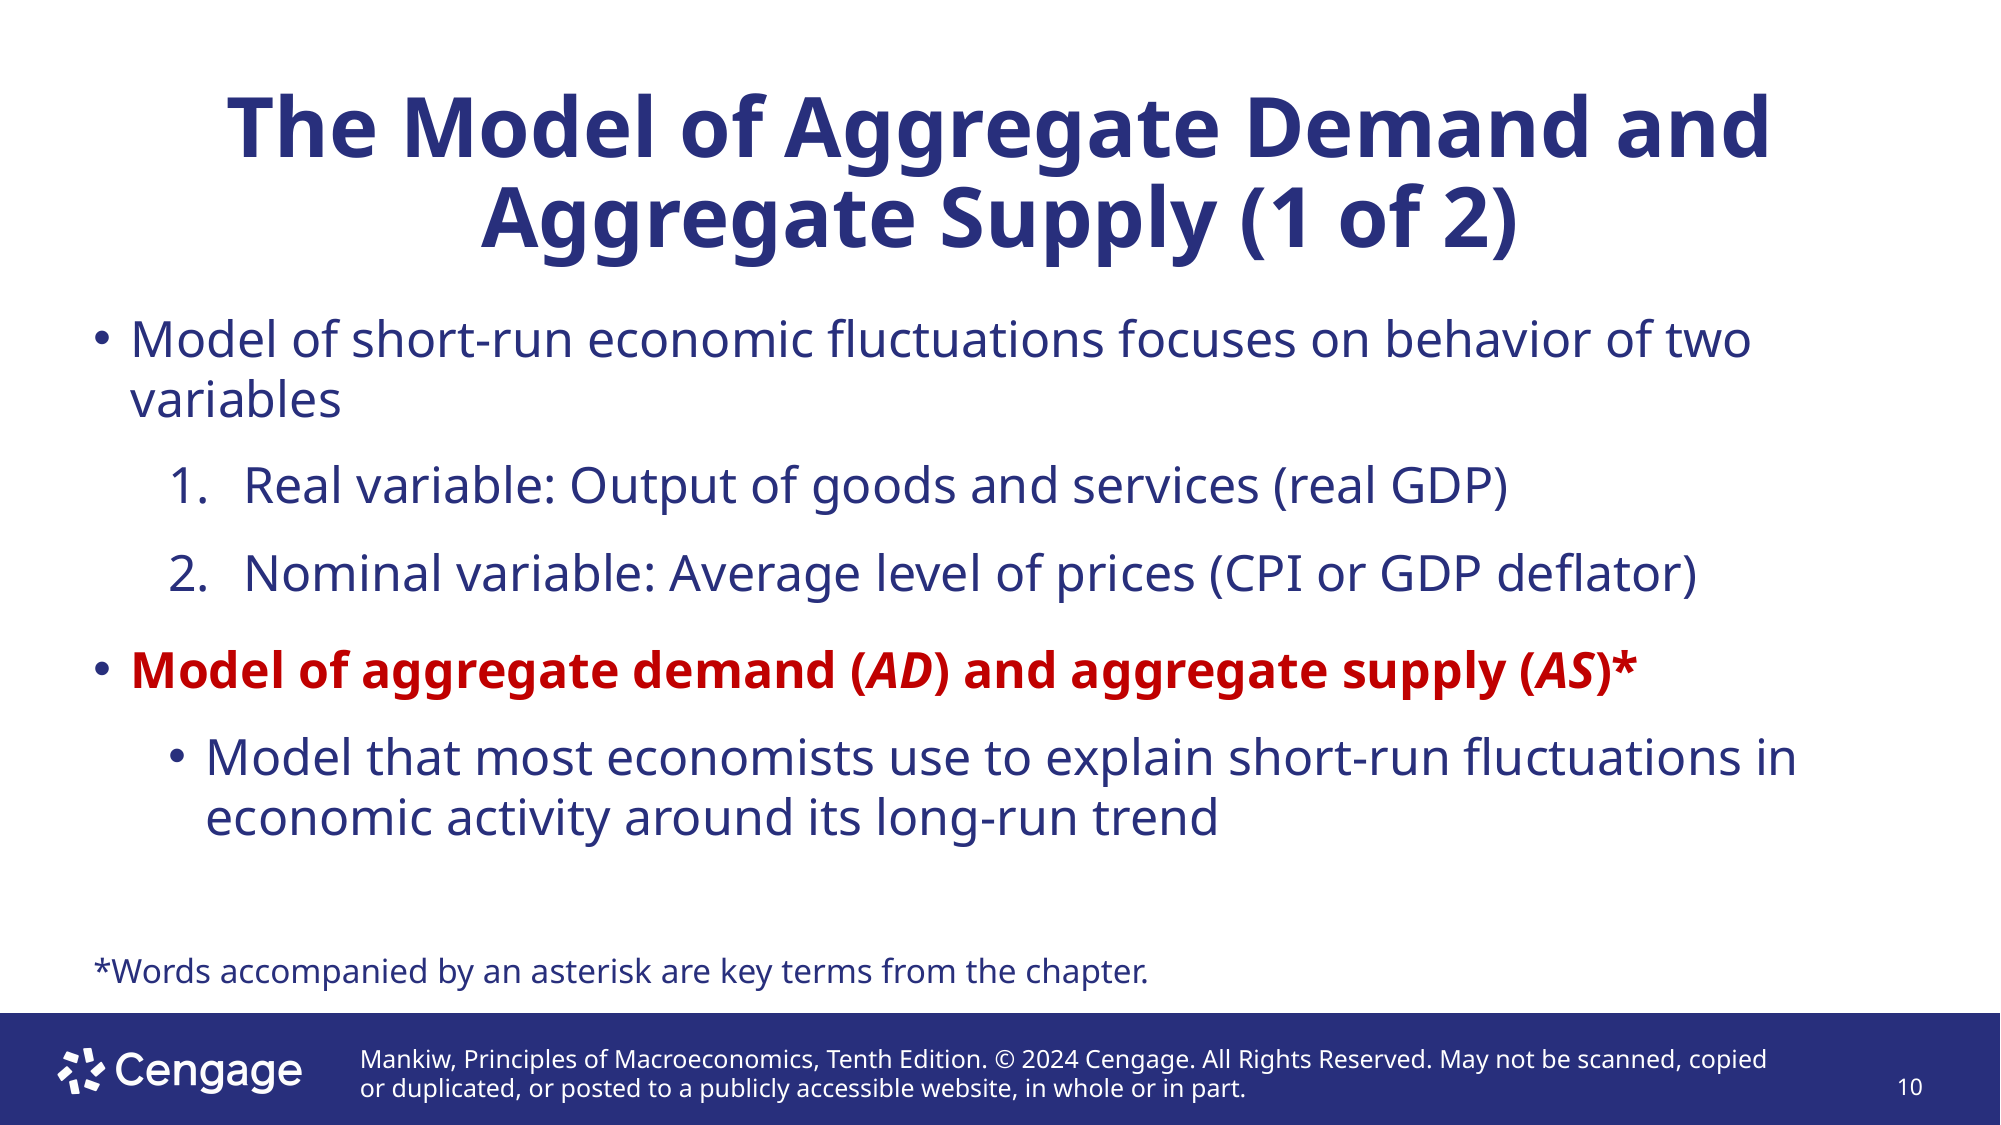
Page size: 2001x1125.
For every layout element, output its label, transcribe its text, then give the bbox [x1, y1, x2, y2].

picture [30, 1020, 329, 1122]
list Model of short-run economic fluctuations focuses on behavior of two variables Real variable: Output of goods and services (real GDP) Nominal variable: Average level of prices (CPI or GDP deflator) Model of aggregate demand (AD) and aggregate supply (AS)* Model that most economists use to explain short-run fluctuations in economic activity around its long-run trend *Words accompanied by an asterisk are key terms from the chapter. [78, 299, 1923, 1014]
title The Model of Aggregate Demand and Aggregate Supply (1 of 2) [78, 77, 1923, 278]
